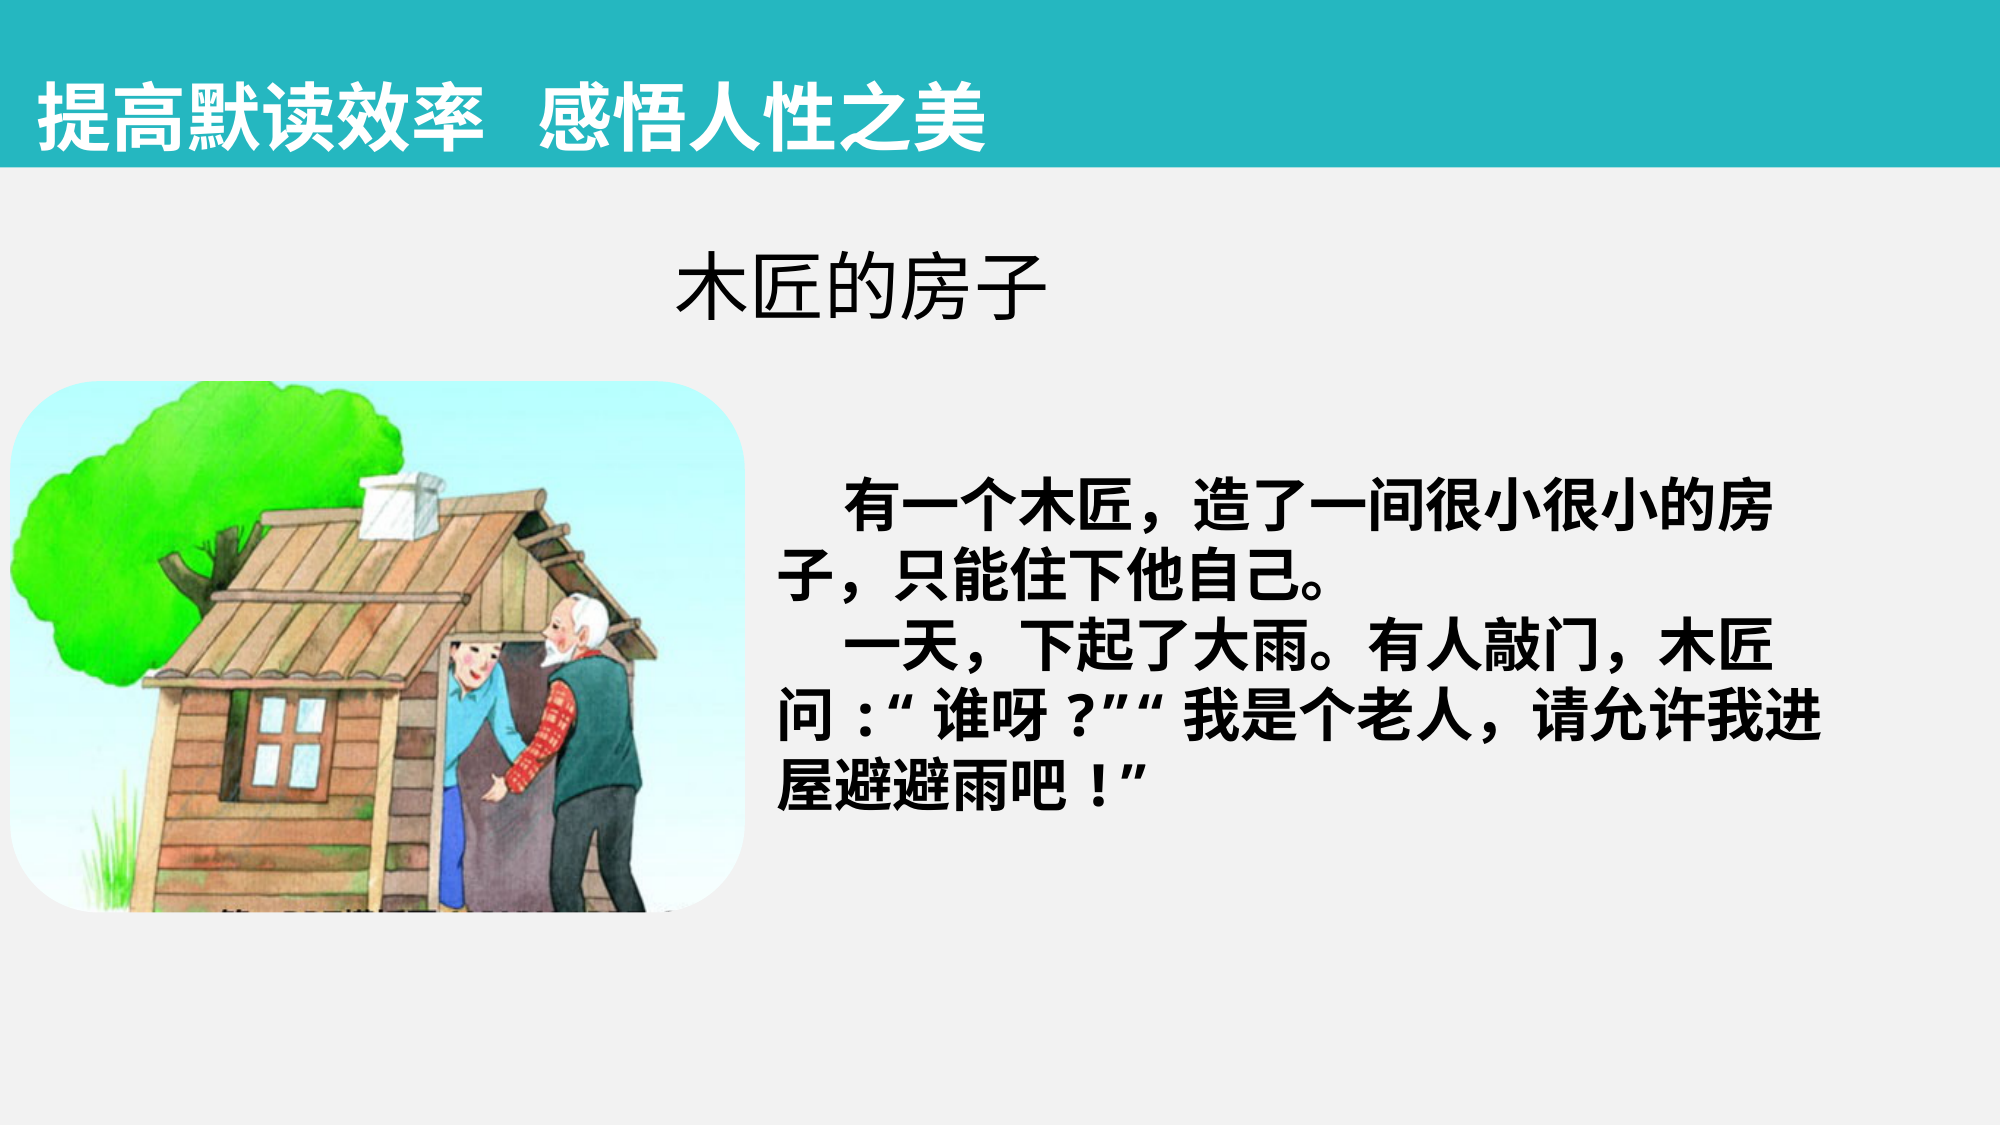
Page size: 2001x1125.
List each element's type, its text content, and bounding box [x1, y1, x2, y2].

text_box [0, 0, 2000, 168]
text_box 木匠的房子 [535, 231, 1189, 337]
picture [10, 381, 745, 913]
text_box 提高默读效率 感悟人性之美 [22, 63, 1003, 168]
text_box 有一个木匠，造了一间很小很小的房子，只能住下他自己。 一天，下起了大雨。有人敲门，木匠问:“谁呀?”“我是个老人，请允许我进屋避避雨吧!” [761, 460, 1892, 826]
